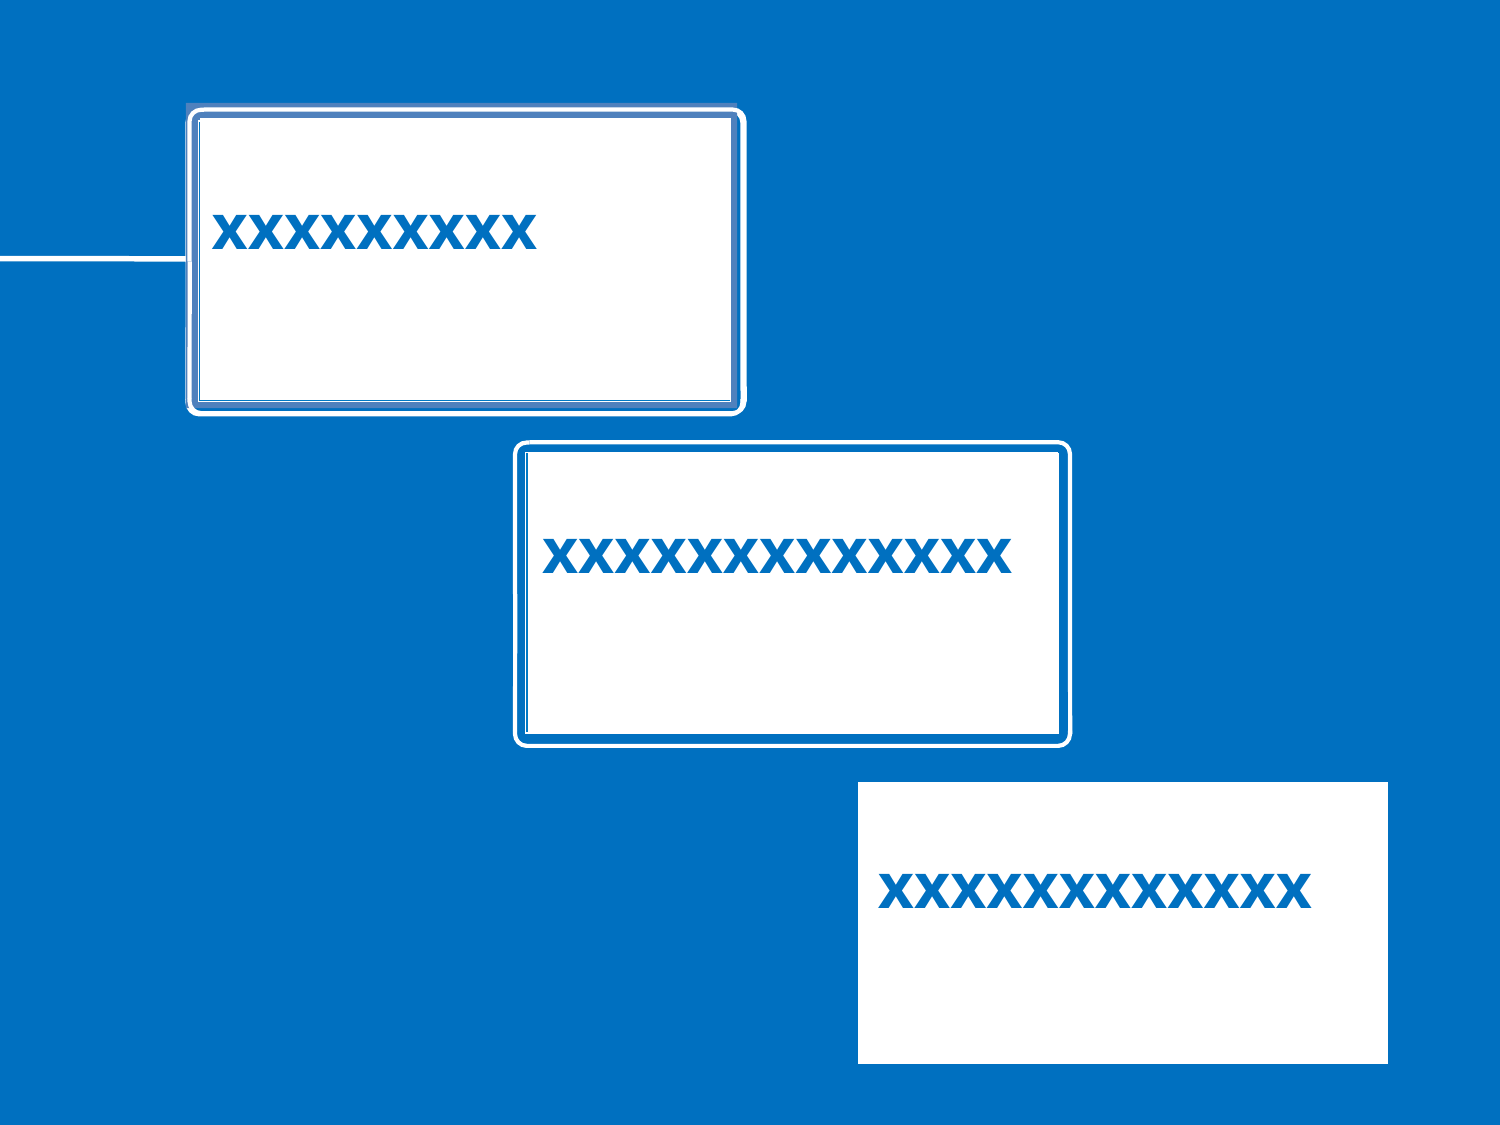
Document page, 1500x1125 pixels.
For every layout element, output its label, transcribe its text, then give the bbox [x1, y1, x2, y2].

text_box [187, 110, 743, 415]
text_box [514, 441, 1071, 747]
text_box [185, 102, 738, 111]
text_box [859, 783, 1387, 1063]
text_box xxxxxxxxxxxx [862, 838, 1328, 929]
